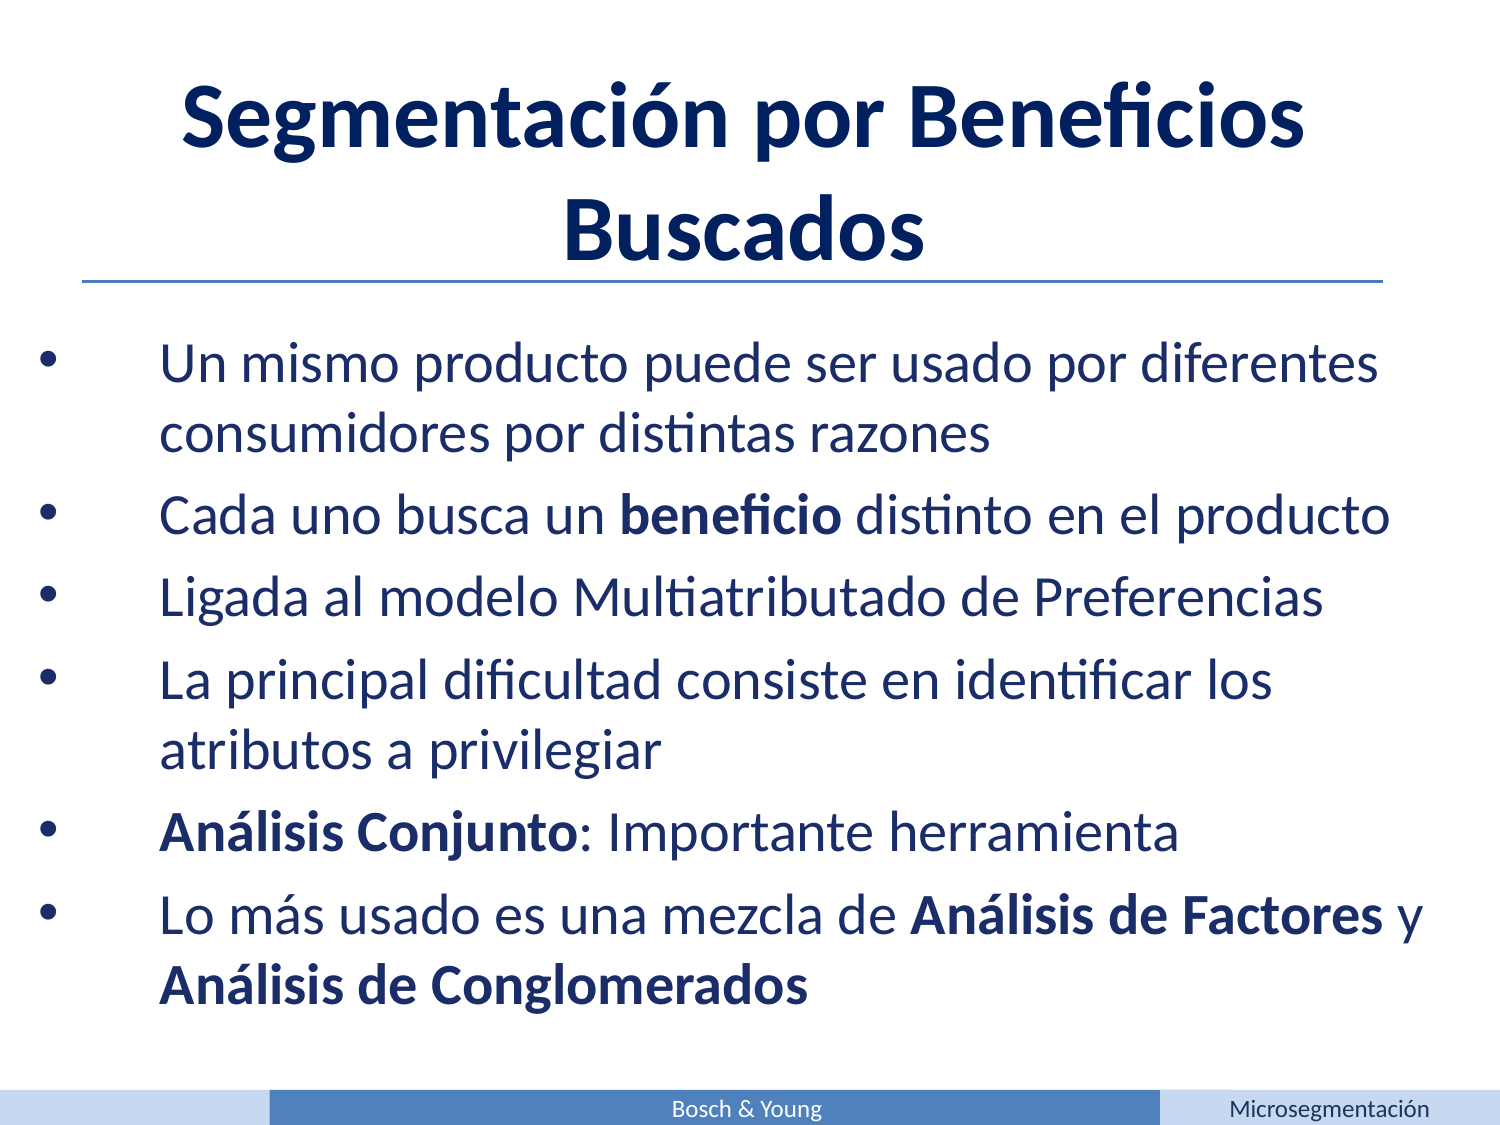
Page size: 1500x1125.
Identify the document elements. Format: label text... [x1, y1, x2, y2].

text_box Un mismo producto puede ser usado por diferentes consumidores por distintas razones Cada uno busca un beneficio distinto en el producto Ligada al modelo Multiatributado de Preferencias La principal dificultad consiste en identificar los atributos a privilegiar Análisis Conjunto: Importante herramienta Lo más usado es una mezcla de Análisis de Factores y Análisis de Conglomerados [23, 316, 1465, 1024]
text_box Bosch & Young [272, 1088, 1158, 1125]
text_box Microsegmentación [1158, 1088, 1500, 1125]
text_box [0, 1088, 272, 1125]
text_box Segmentación por Beneficios Buscados [58, 46, 1430, 287]
